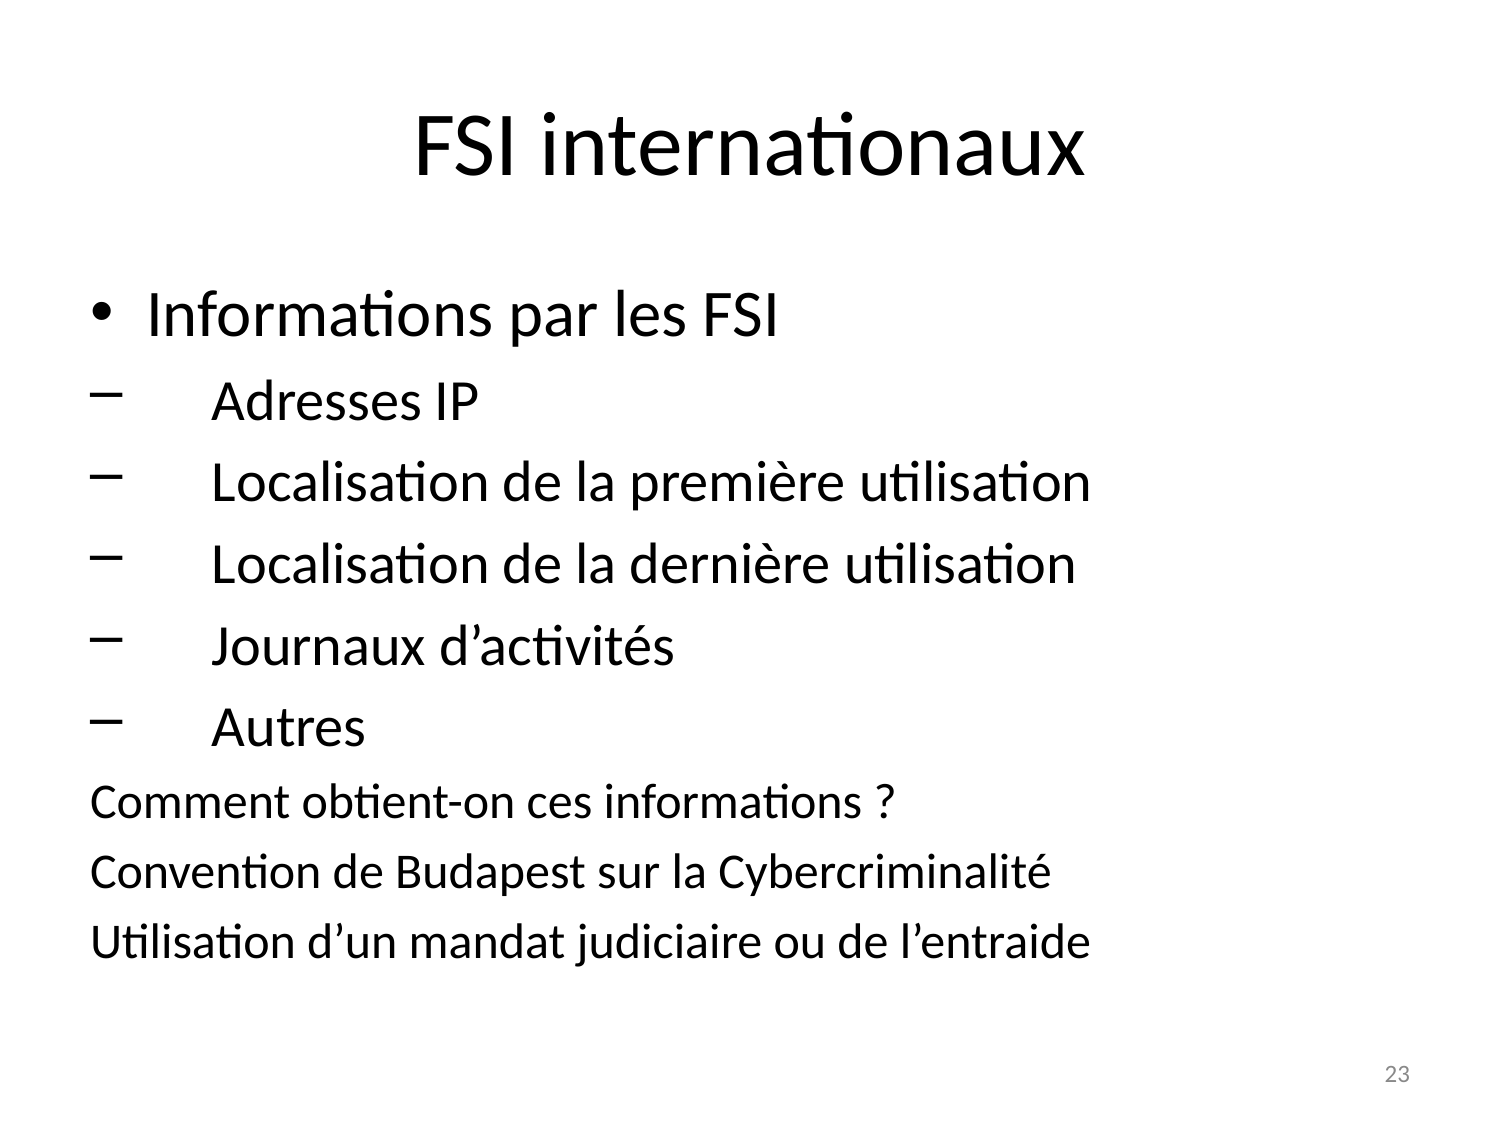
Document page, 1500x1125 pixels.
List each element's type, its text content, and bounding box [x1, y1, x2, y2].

title FSI internationaux [75, 45, 1425, 233]
slide_number * [1074, 1042, 1425, 1103]
list Informations par les FSI Adresses IP Localisation de la première utilisation Localisation de la dernière utilisation Journaux d’activités Autres Comment obtient-on ces informations ? Convention de Budapest sur la Cybercriminalité Utilisation d’un mandat judiciaire ou de l’entraide [75, 262, 1425, 1005]
